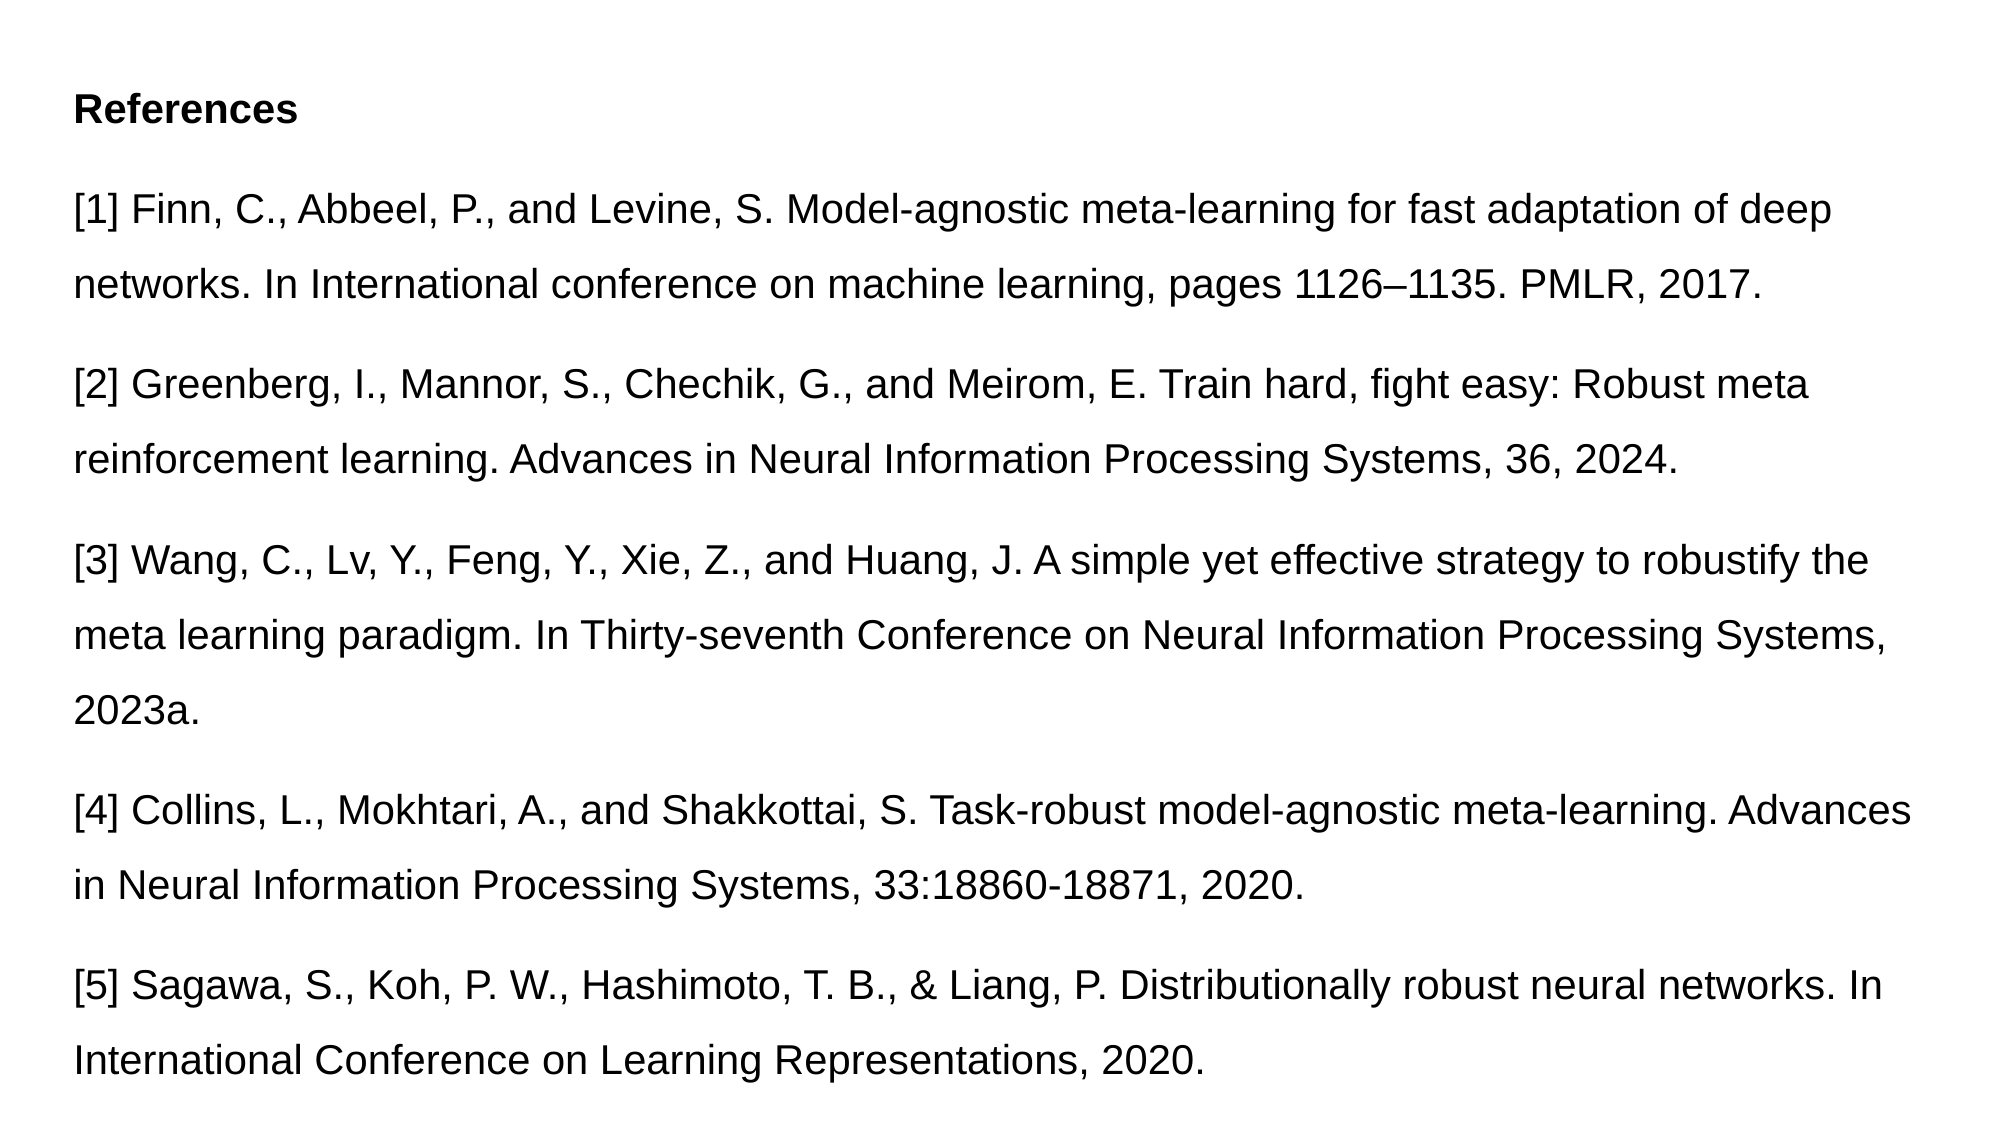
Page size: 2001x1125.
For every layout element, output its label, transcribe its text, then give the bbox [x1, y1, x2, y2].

text_box References [1] Finn, C., Abbeel, P., and Levine, S. Model-agnostic meta-learning for fast adaptation of deep networks. In International conference on machine learning, pages 1126–1135. PMLR, 2017. [2] Greenberg, I., Mannor, S., Chechik, G., and Meirom, E. Train hard, fight easy: Robust meta reinforcement learning. Advances in Neural Information Processing Systems, 36, 2024. [3] Wang, C., Lv, Y., Feng, Y., Xie, Z., and Huang, J. A simple yet effective strategy to robustify the meta learning paradigm. In Thirty-seventh Conference on Neural Information Processing Systems, 2023a. [4] Collins, L., Mokhtari, A., and Shakkottai, S. Task-robust model-agnostic meta-learning. Advances in Neural Information Processing Systems, 33:18860-18871, 2020. [5] Sagawa, S., Koh, P. W., Hashimoto, T. B., & Liang, P. Distributionally robust neural networks. In International Conference on Learning Representations, 2020. [58, 49, 1942, 1090]
